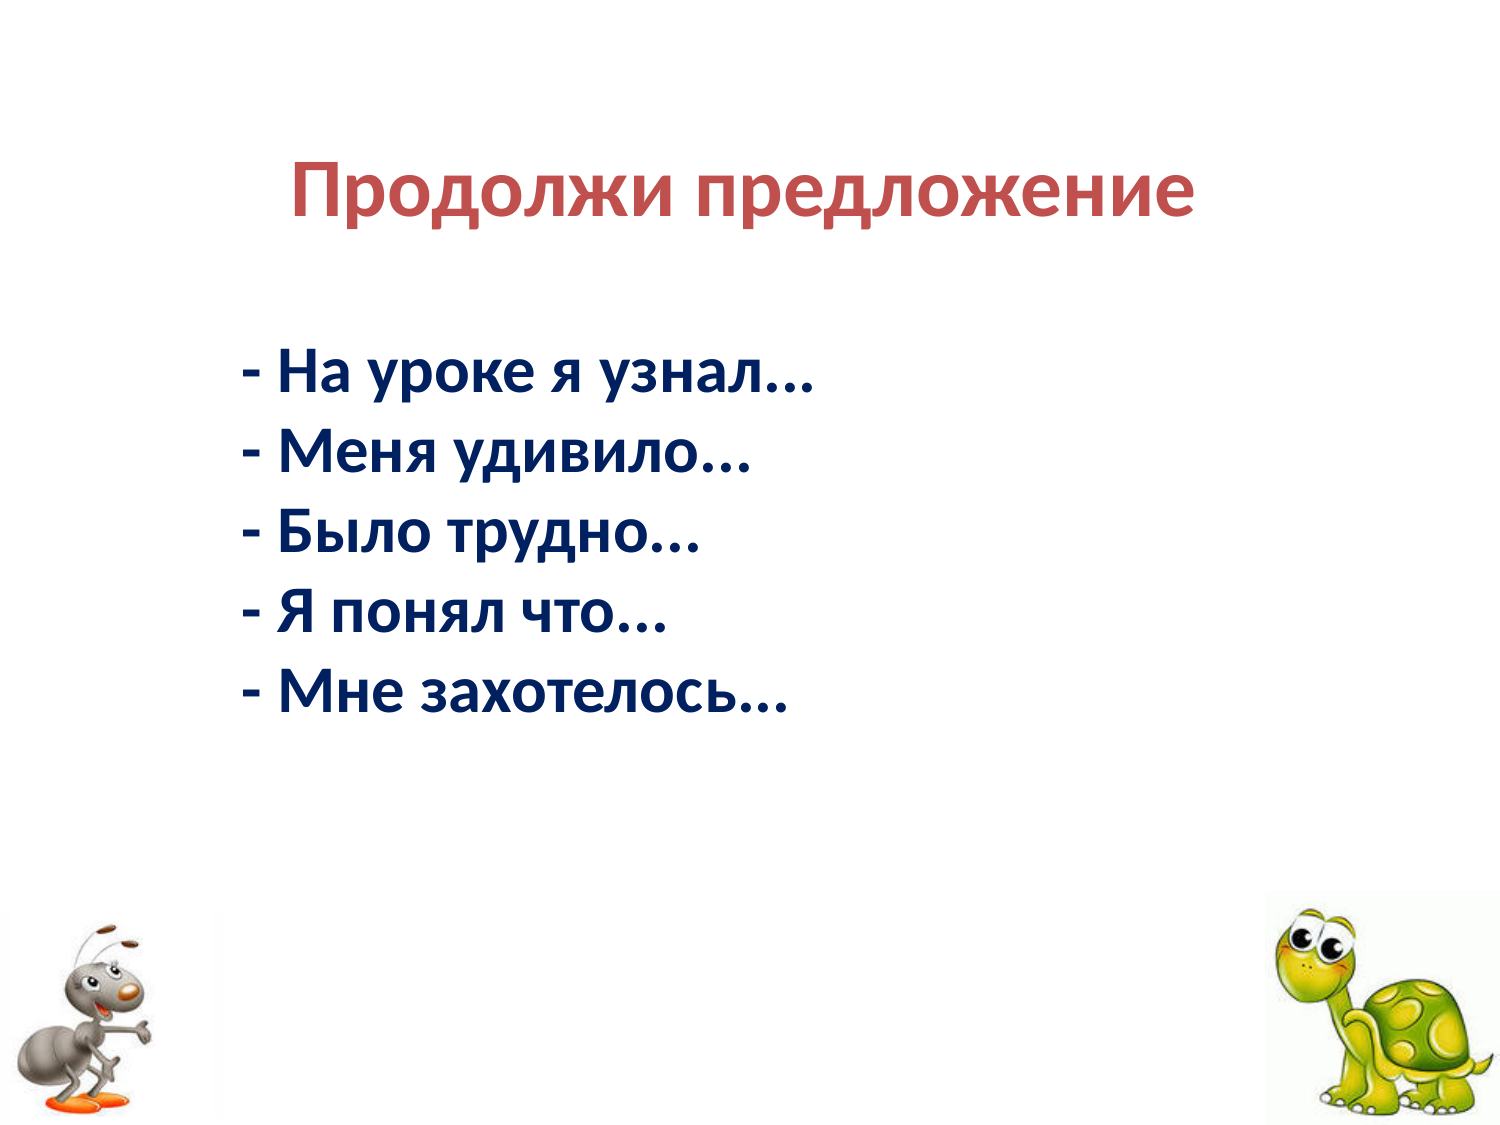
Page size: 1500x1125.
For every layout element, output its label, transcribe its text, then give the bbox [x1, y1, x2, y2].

picture [1265, 890, 1500, 1125]
picture [0, 913, 223, 1125]
text_box Продолжи предложение - На уроке я узнал... - Меня удивило... - Было трудно... - Я понял что... - Мне захотелось... [46, 125, 1266, 734]
